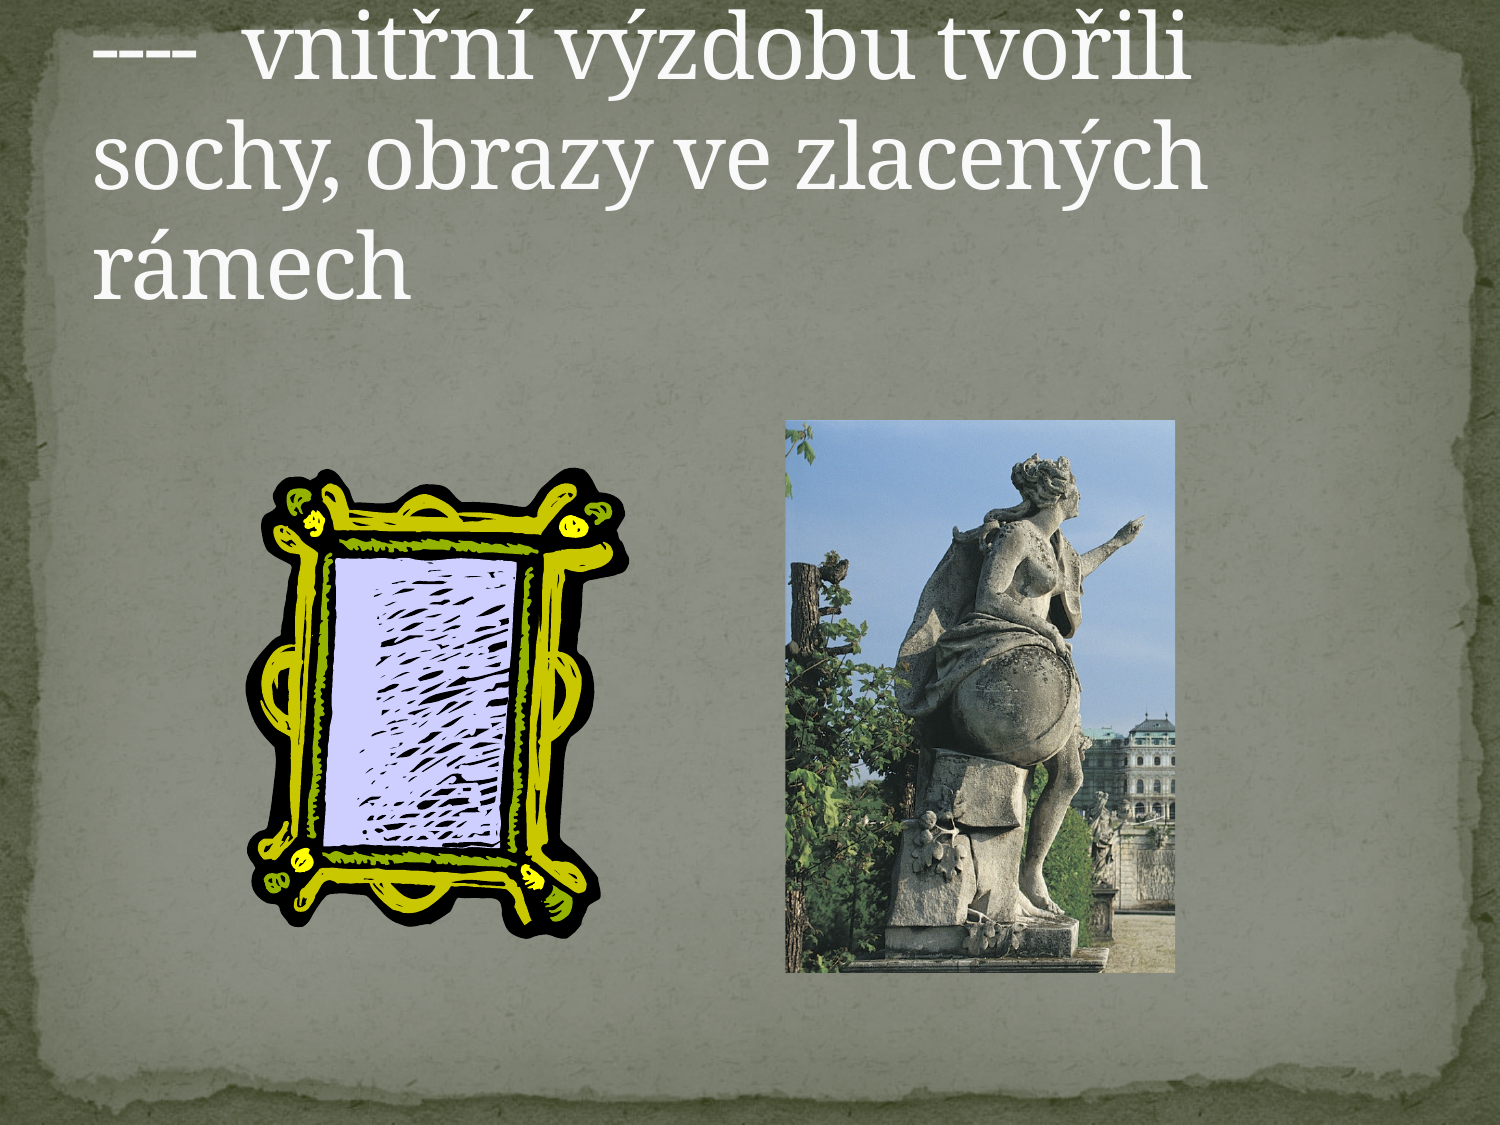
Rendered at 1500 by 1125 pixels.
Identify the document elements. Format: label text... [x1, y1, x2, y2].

title ---- vnitřní výzdobu tvořili sochy, obrazy ve zlacených rámech [76, 125, 1427, 326]
picture [785, 420, 1176, 973]
picture [244, 458, 637, 939]
